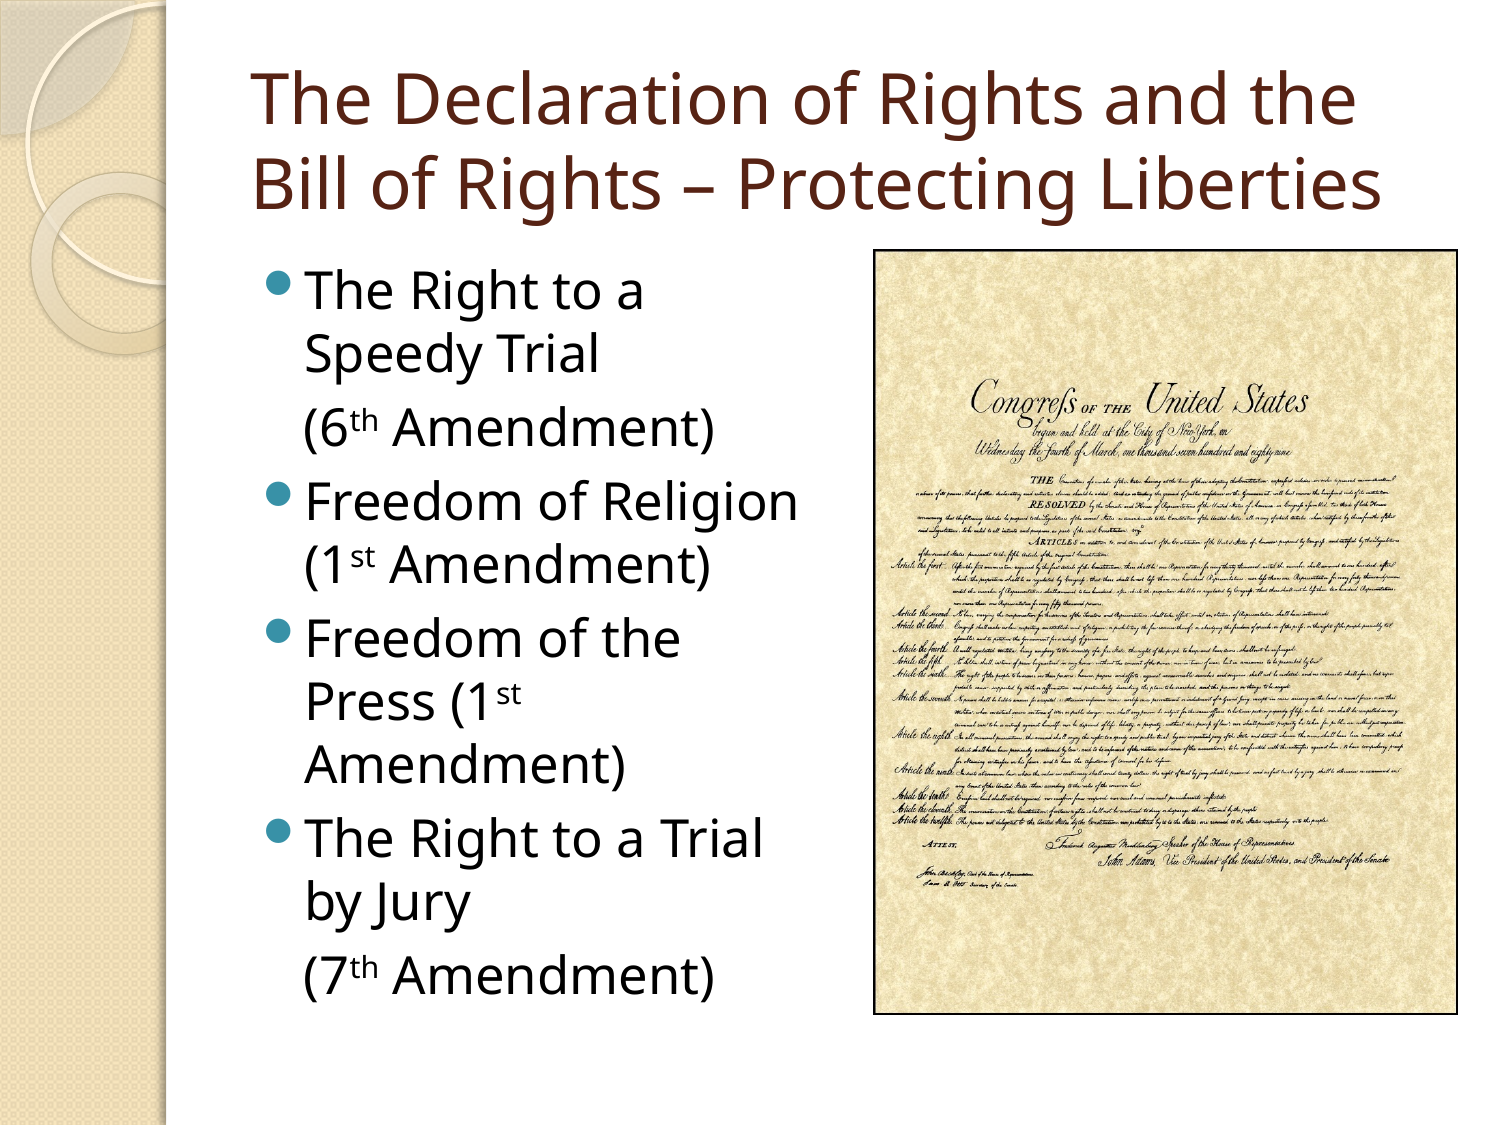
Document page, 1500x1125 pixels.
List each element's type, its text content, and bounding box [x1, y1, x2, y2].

title The Declaration of Rights and the Bill of Rights – Protecting Liberties [235, 45, 1466, 233]
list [873, 249, 1458, 1016]
list The Right to a Speedy Trial (6th Amendment) Freedom of Religion (1st Amendment) Freedom of the Press (1st Amendment) The Right to a Trial by Jury (7th Amendment) [235, 249, 836, 1015]
